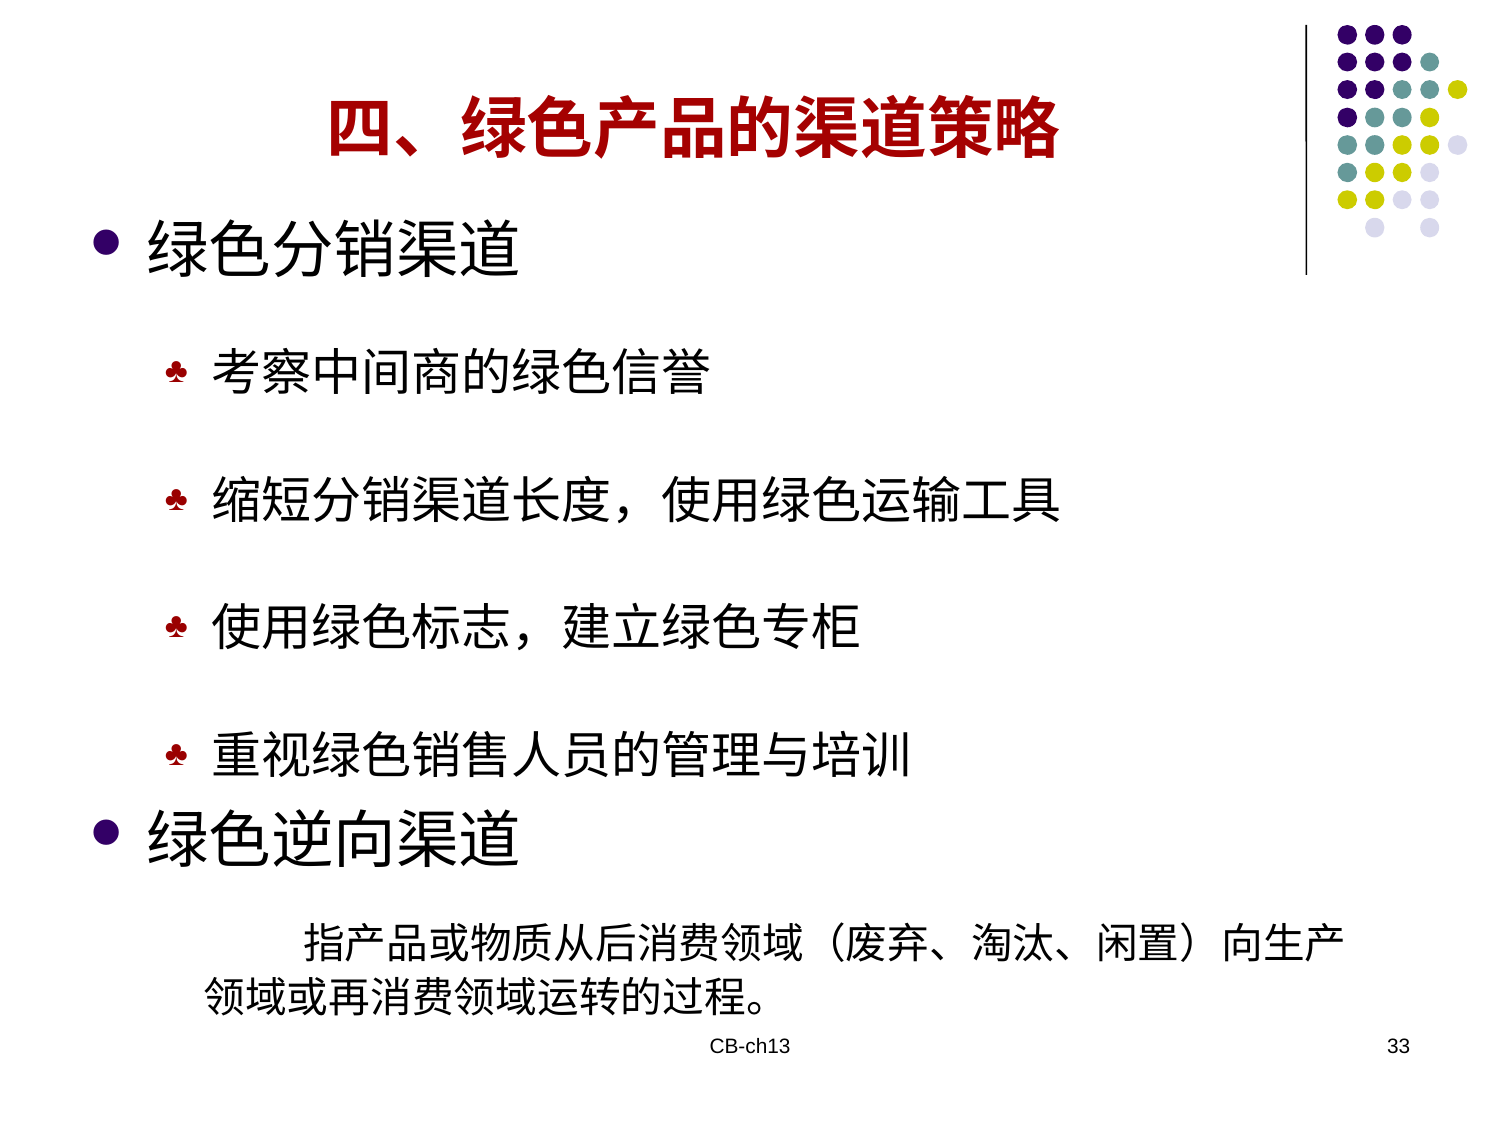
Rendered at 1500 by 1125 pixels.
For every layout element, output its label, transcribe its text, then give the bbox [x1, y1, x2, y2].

text_box 绿色分销渠道 考察中间商的绿色信誉 缩短分销渠道长度，使用绿色运输工具 使用绿色标志，建立绿色专柜 重视绿色销售人员的管理与培训 绿色逆向渠道 指产品或物质从后消费领域（废弃、淘汰、闲置）向生产领域或再消费领域运转的过程。 [74, 210, 1395, 1078]
slide_number 33 [1074, 1024, 1426, 1101]
text_box 四、绿色产品的渠道策略 [75, 20, 1313, 210]
footer CB-ch13 [512, 1024, 988, 1101]
